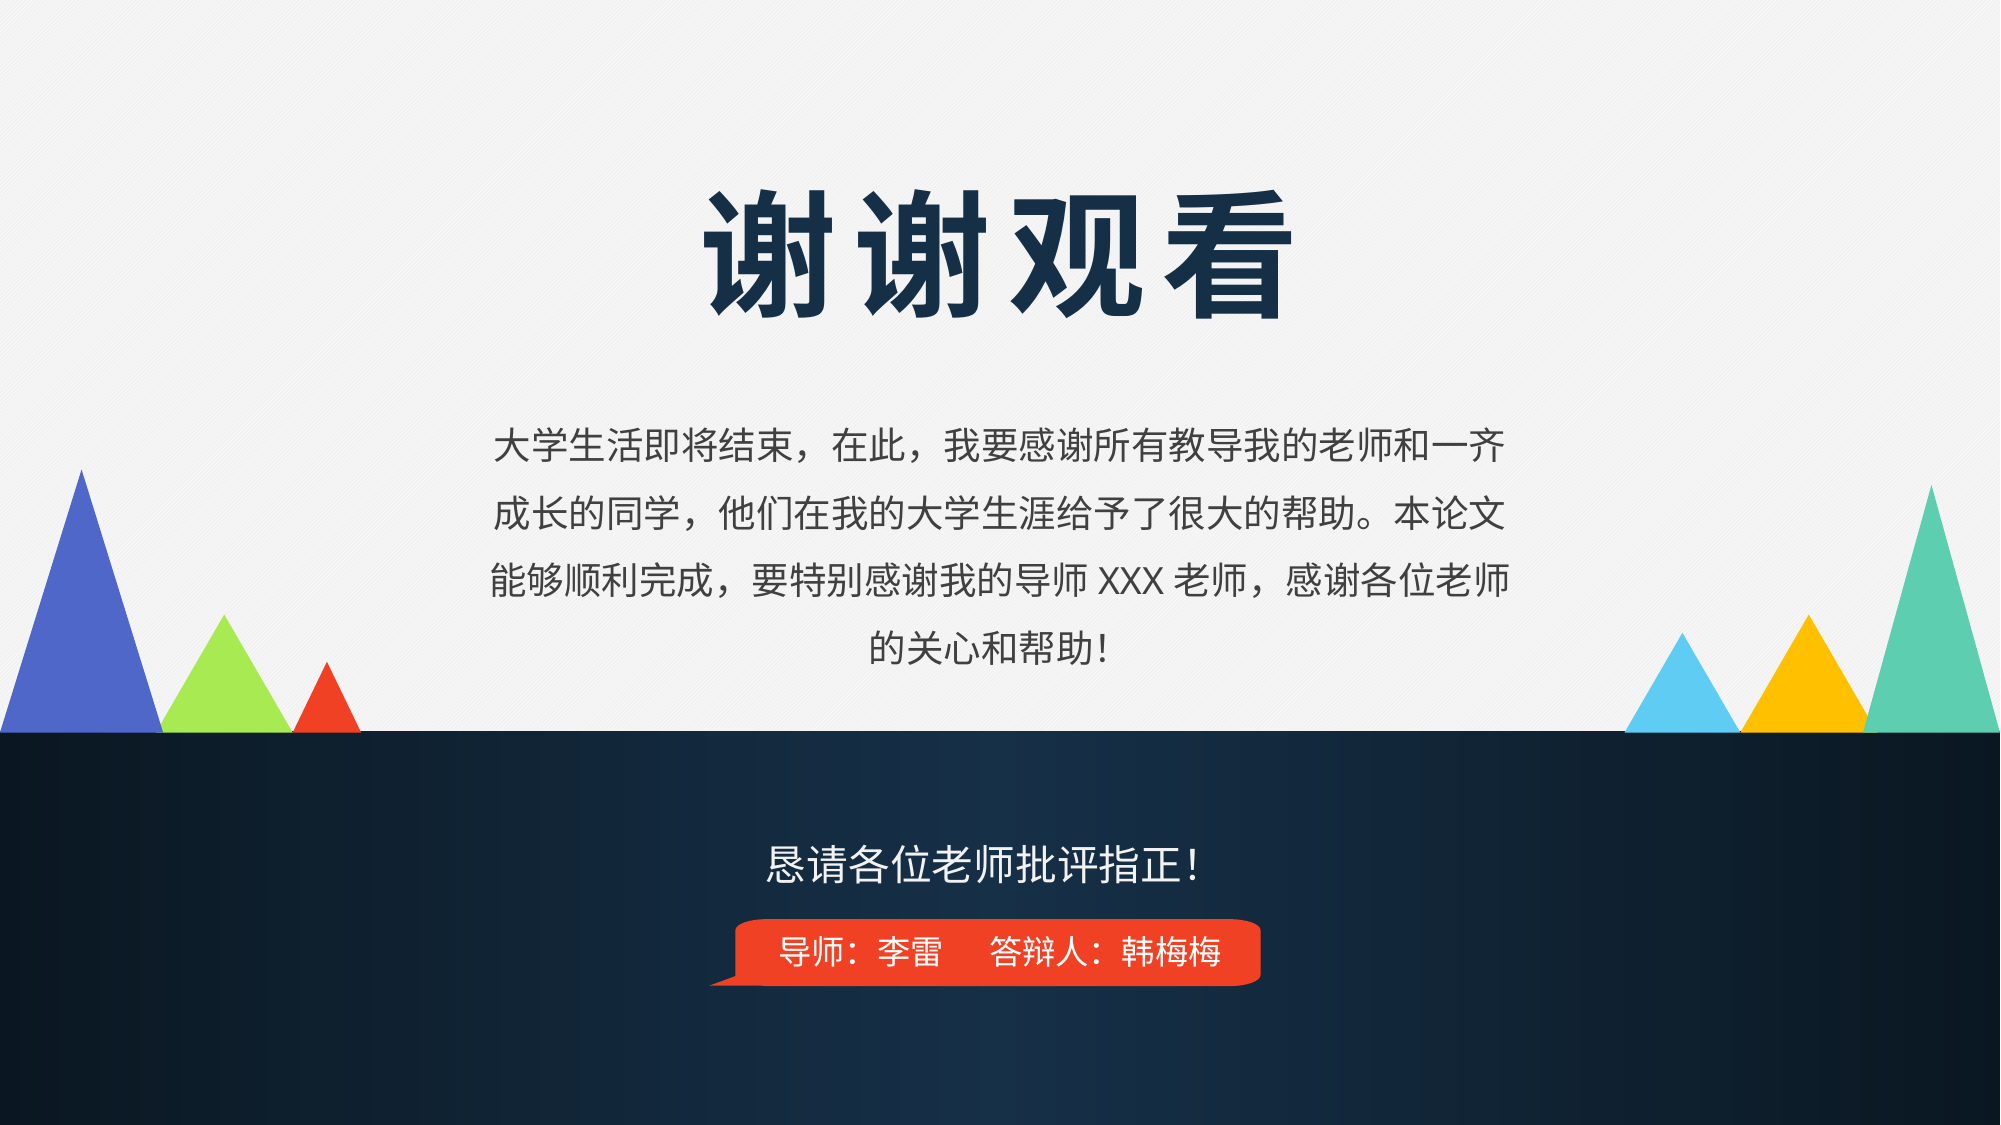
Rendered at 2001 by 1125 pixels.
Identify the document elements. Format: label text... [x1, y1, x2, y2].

text_box [291, 659, 363, 734]
text_box [0, 465, 165, 734]
text_box [161, 612, 292, 734]
text_box 导师：李雷 答辩人：韩梅梅 [701, 924, 1299, 979]
text_box 恳请各位老师批评指正！ [749, 806, 1250, 897]
text_box 大学生活即将结束，在此，我要感谢所有教导我的老师和一齐成长的同学，他们在我的大学生涯给予了很大的帮助。本论文能够顺利完成，要特别感谢我的导师XXX老师，感谢各位老师的关心和帮助！ [471, 392, 1528, 678]
text_box [738, 918, 1258, 924]
text_box [1861, 481, 2000, 734]
text_box [1738, 612, 1867, 734]
text_box [1622, 630, 1740, 734]
text_box [708, 979, 1260, 988]
text_box 谢谢观看 [635, 160, 1365, 341]
